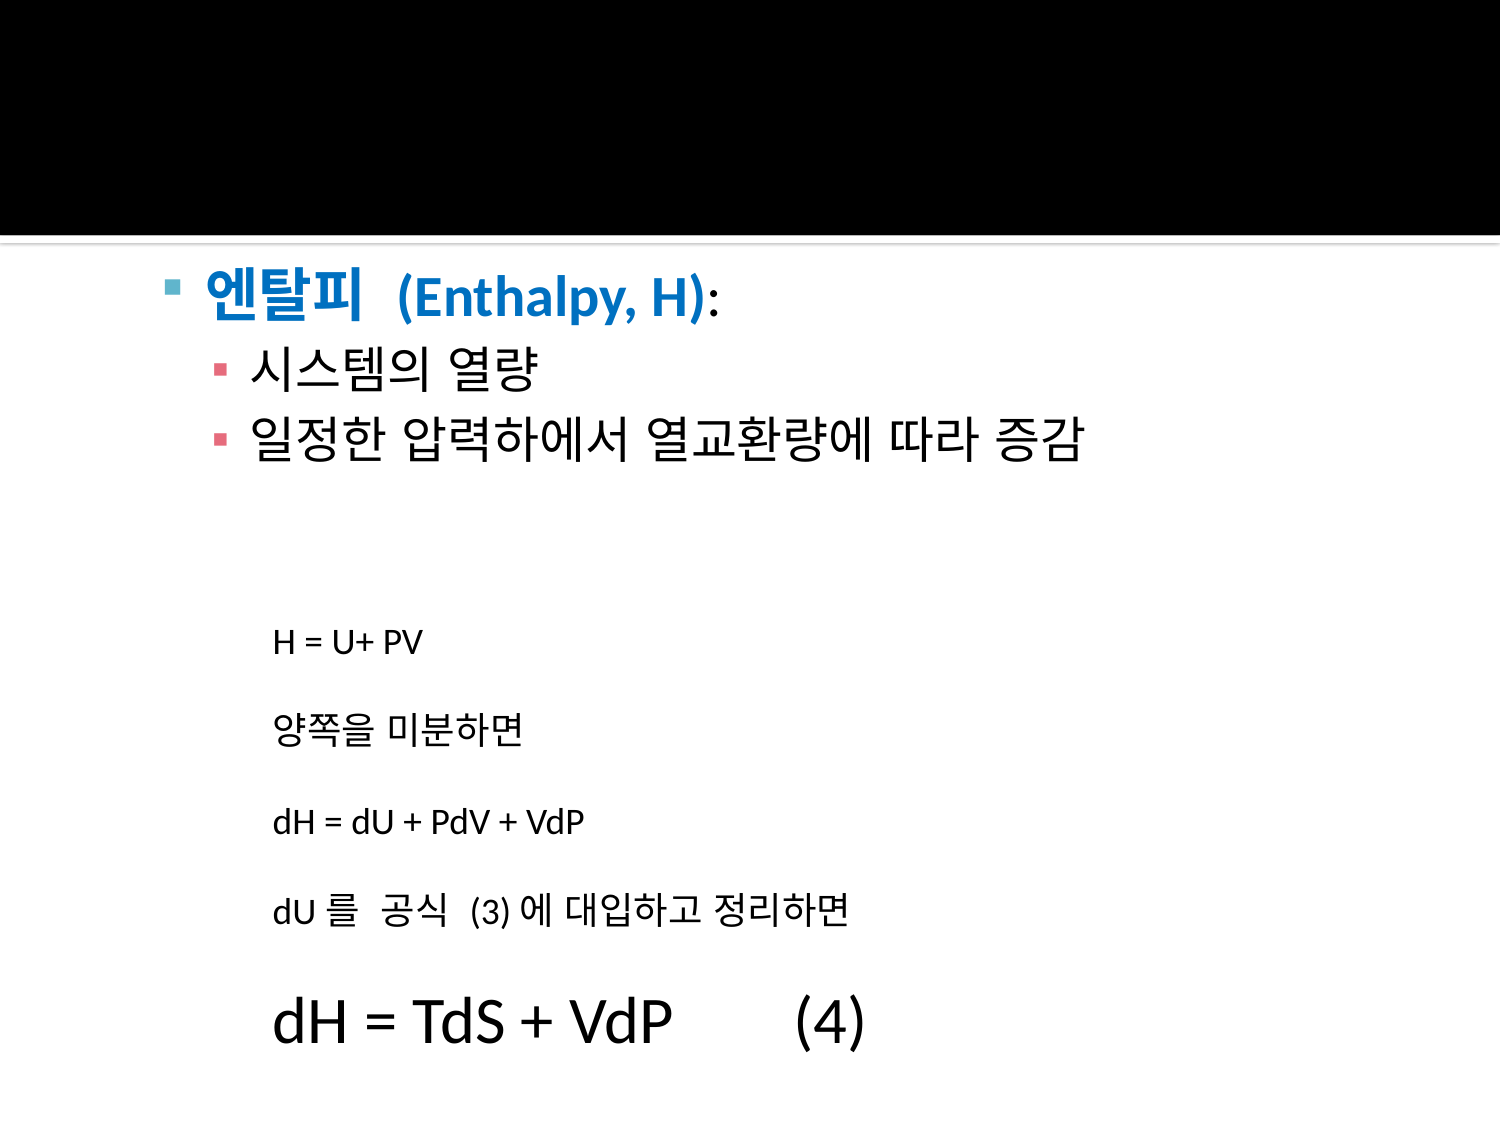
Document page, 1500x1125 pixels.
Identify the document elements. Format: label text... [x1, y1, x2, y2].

text_box [250, 972, 707, 1062]
text_box H = U+ PV 양쪽을 미분하면 dH = dU + PdV + VdP dU를 공식 (3)에 대입하고 정리하면 dH = TdS + VdP (4) [258, 609, 883, 1065]
list 엔탈피 (Enthalpy, H): 시스템의 열량 일정한 압력하에서 열교환량에 따라 증감 [76, 243, 1427, 681]
